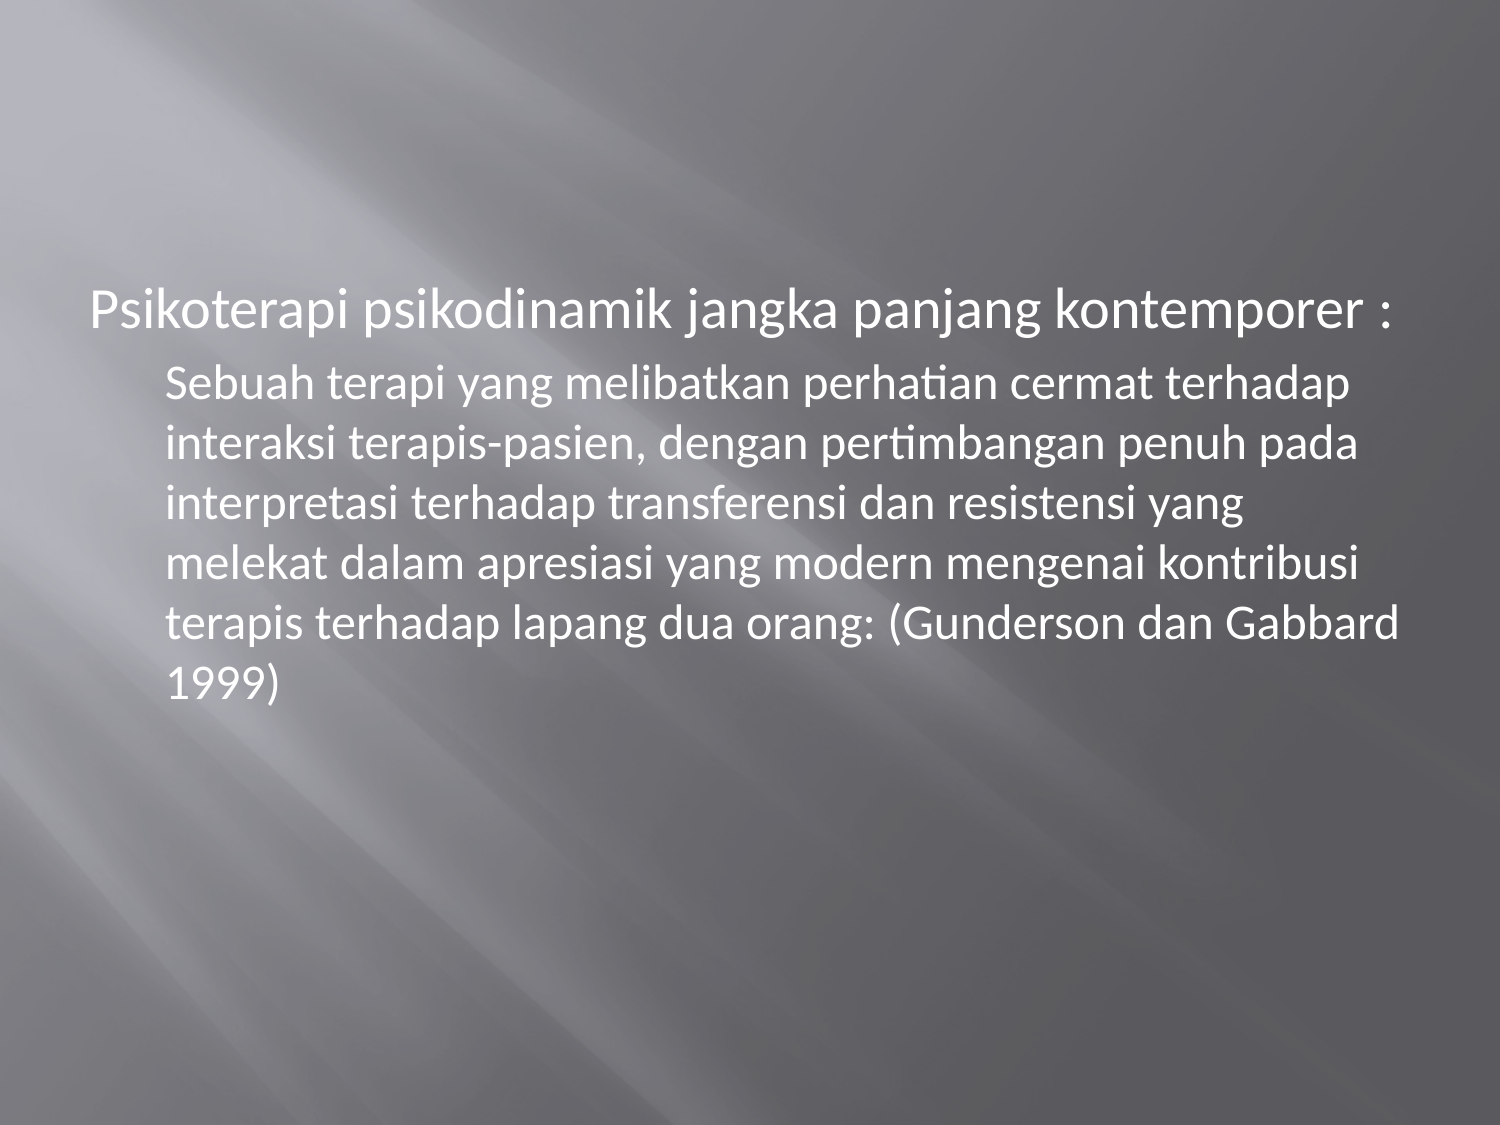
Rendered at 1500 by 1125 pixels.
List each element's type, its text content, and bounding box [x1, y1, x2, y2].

list Psikoterapi psikodinamik jangka panjang kontemporer : Sebuah terapi yang melibatkan perhatian cermat terhadap interaksi terapis-pasien, dengan pertimbangan penuh pada interpretasi terhadap transferensi dan resistensi yang melekat dalam apresiasi yang modern mengenai kontribusi terapis terhadap lapang dua orang: (Gunderson dan Gabbard 1999) [75, 262, 1425, 1035]
